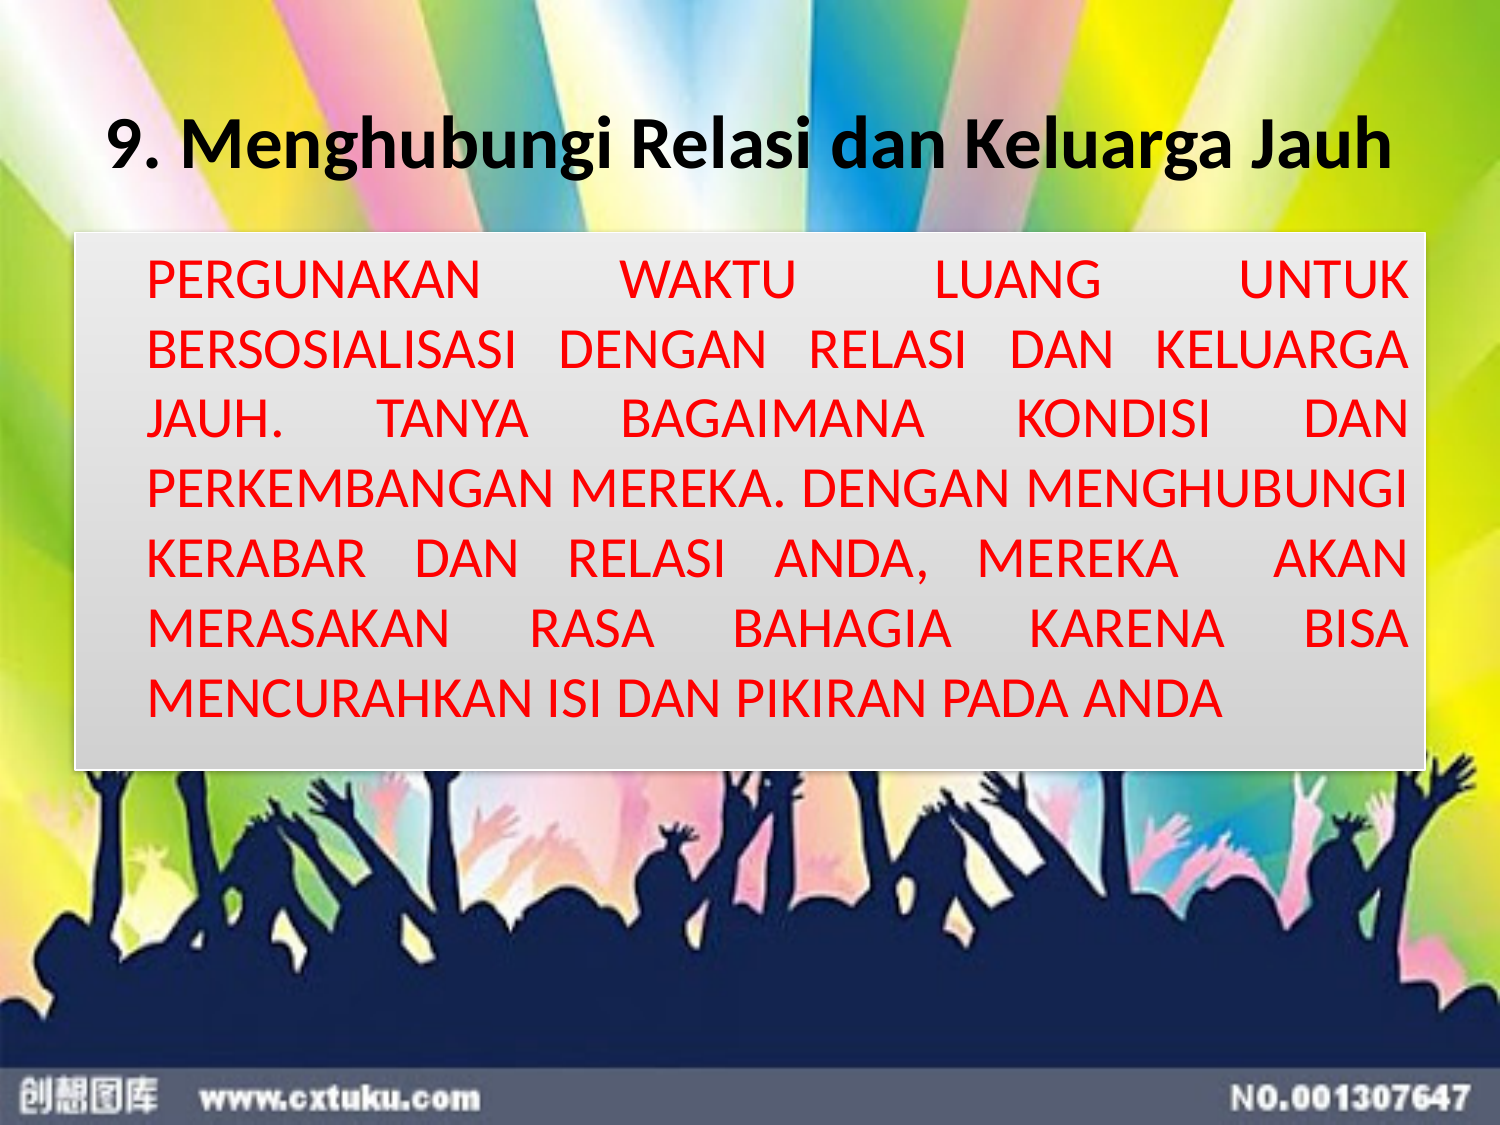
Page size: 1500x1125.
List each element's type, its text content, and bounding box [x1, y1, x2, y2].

picture [0, 0, 1500, 1125]
list PERGUNAKAN WAKTU LUANG UNTUK BERSOSIALISASI DENGAN RELASI DAN KELUARGA JAUH. TANYA BAGAIMANA KONDISI DAN PERKEMBANGAN MEREKA. DENGAN MENGHUBUNGI KERABAR DAN RELASI ANDA, MEREKA AKAN MERASAKAN RASA BAHAGIA KARENA BISA MENCURAHKAN ISI DAN PIKIRAN PADA ANDA [74, 232, 1426, 771]
title 9. Menghubungi Relasi dan Keluarga Jauh [75, 45, 1425, 231]
